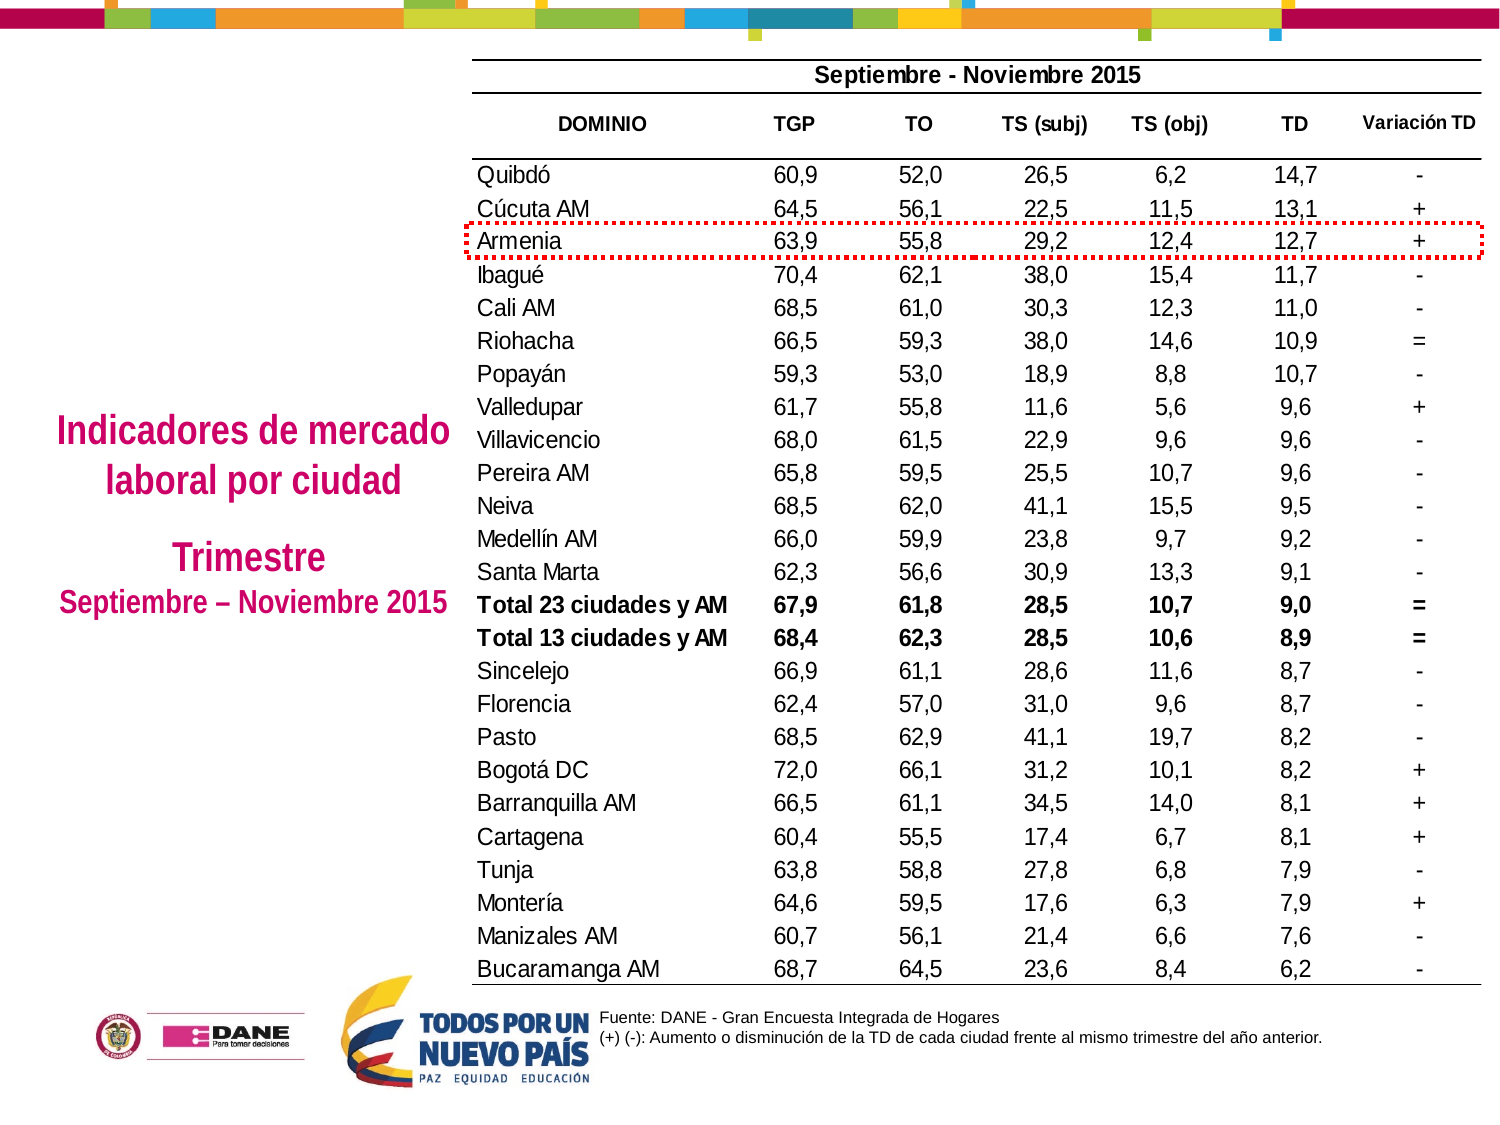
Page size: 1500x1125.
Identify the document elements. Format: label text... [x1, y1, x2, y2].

text_box Indicadores de mercado laboral por ciudad Trimestre Septiembre – Noviembre 2015 [29, 395, 466, 628]
text_box Fuente: DANE - Gran Encuesta Integrada de Hogares (+) (-): Aumento o disminución de la TD de cada ciudad frente al mismo trimestre del año anterior. [584, 999, 1471, 1055]
picture [0, 0, 1500, 41]
picture [52, 58, 1484, 1118]
